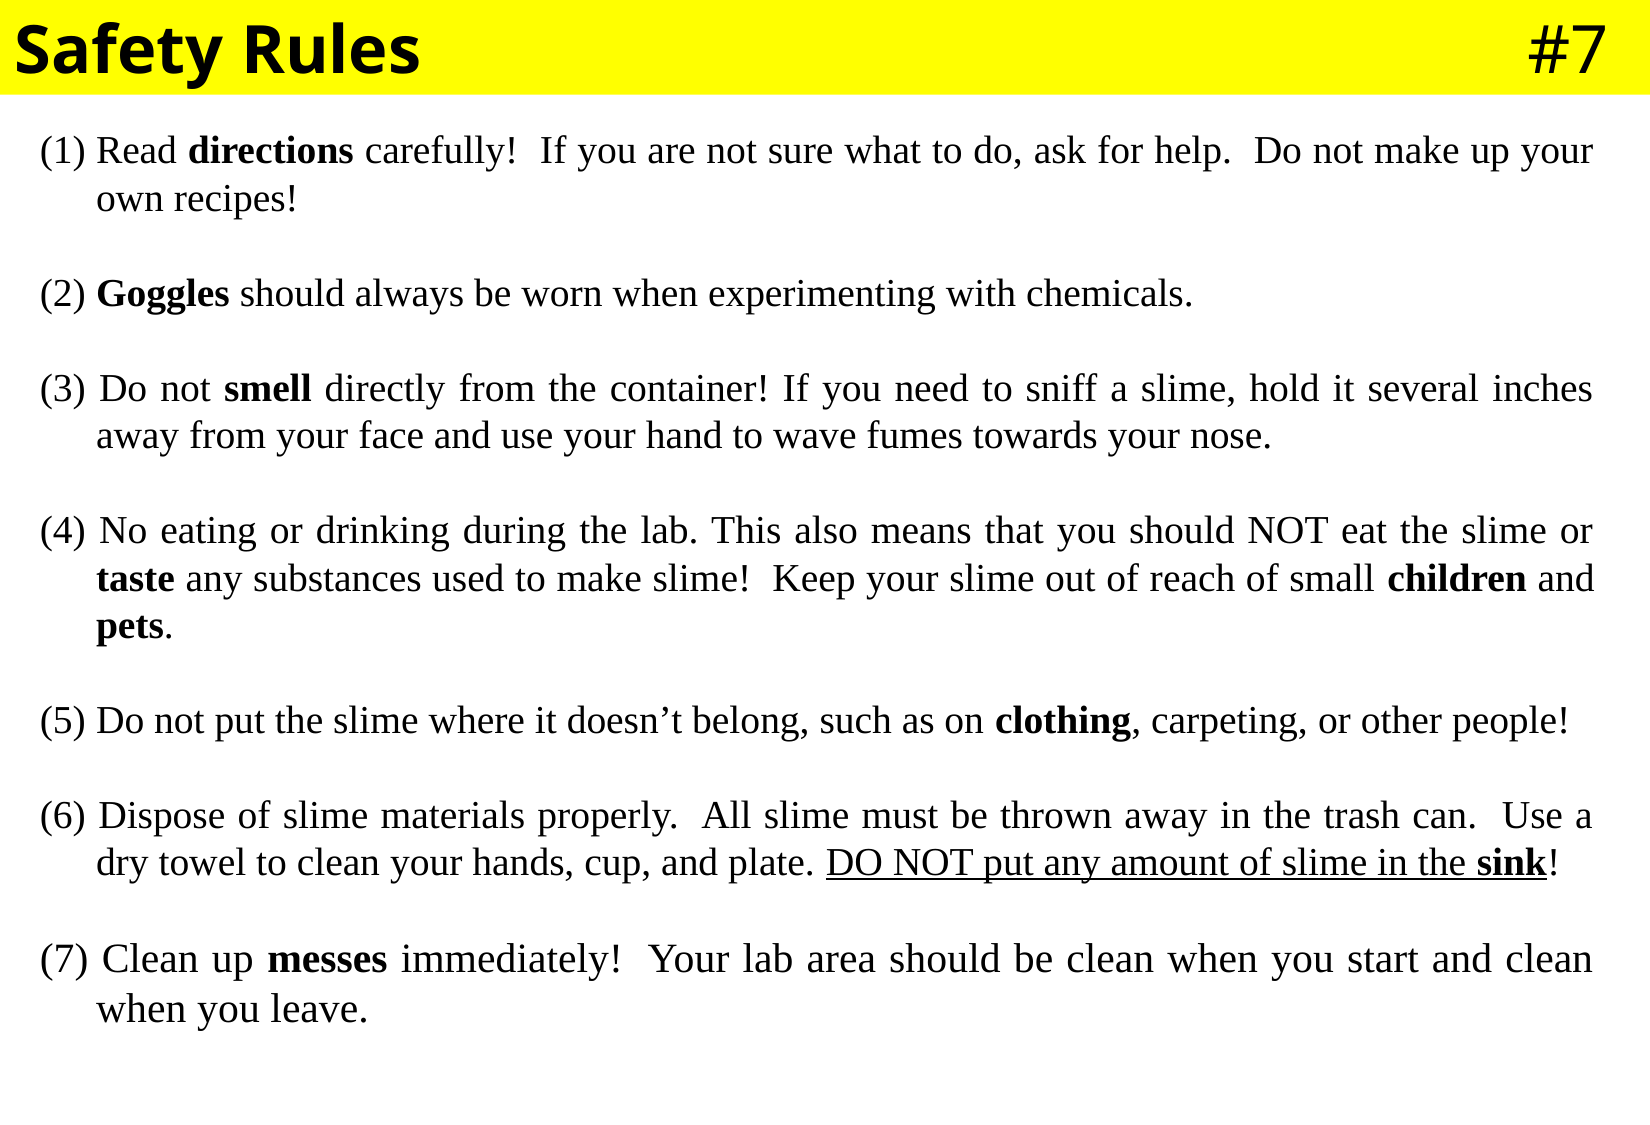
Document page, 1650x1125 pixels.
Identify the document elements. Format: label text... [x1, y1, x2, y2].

text_box Read directions carefully! If you are not sure what to do, ask for help. Do not make up your own recipes! (2) Goggles should always be worn when experimenting with chemicals. (3) Do not smell directly from the container! If you need to sniff a slime, hold it several inches away from your face and use your hand to wave fumes towards your nose. (4) No eating or drinking during the lab. This also means that you should NOT eat the slime or taste any substances used to make slime! Keep your slime out of reach of small children and pets. Do not put the slime where it doesn’t belong, such as on clothing, carpeting, or other people! (6) Dispose of slime materials properly. All slime must be thrown away in the trash can. Use a dry towel to clean your hands, cup, and plate. DO NOT put any amount of slime in the sink! (7) Clean up messes immediately! Your lab area should be clean when you start and clean when you leave. [24, 116, 1610, 1089]
text_box Safety Rules [0, 0, 1512, 95]
text_box #7 [1512, 0, 1650, 95]
